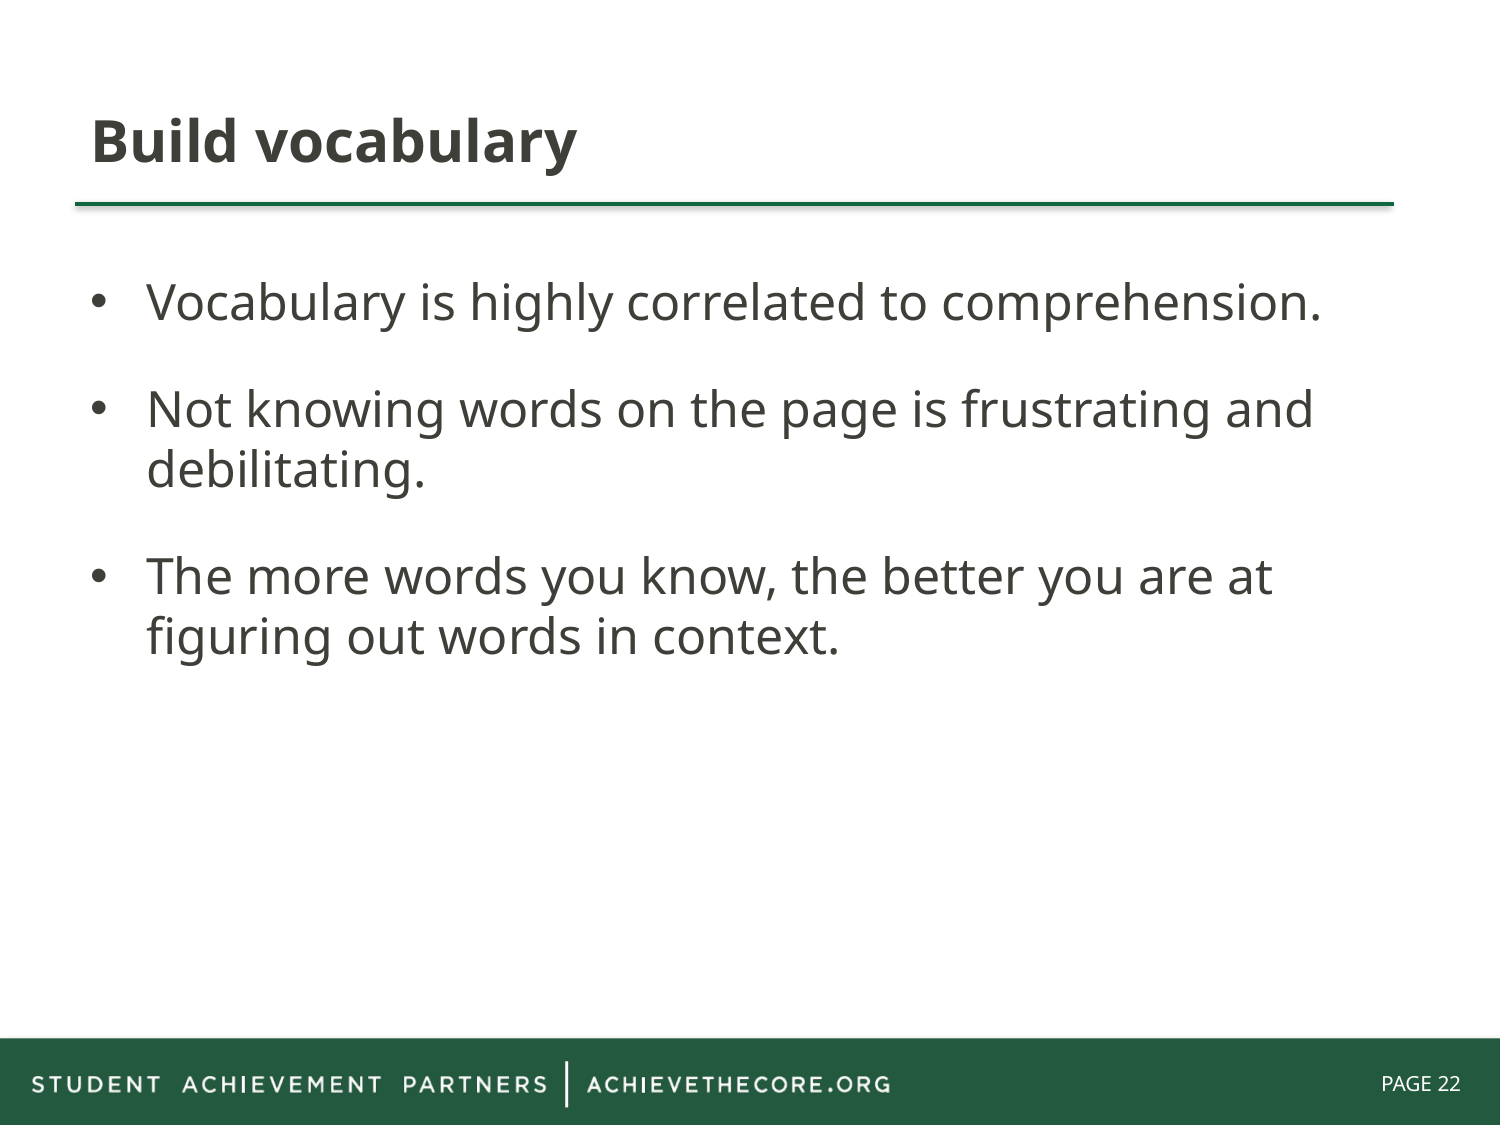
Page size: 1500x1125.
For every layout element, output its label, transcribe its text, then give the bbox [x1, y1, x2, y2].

list Vocabulary is highly correlated to comprehension. Not knowing words on the page is frustrating and debilitating. The more words you know, the better you are at figuring out words in context. [75, 262, 1425, 1005]
title Build vocabulary [75, 45, 1425, 233]
